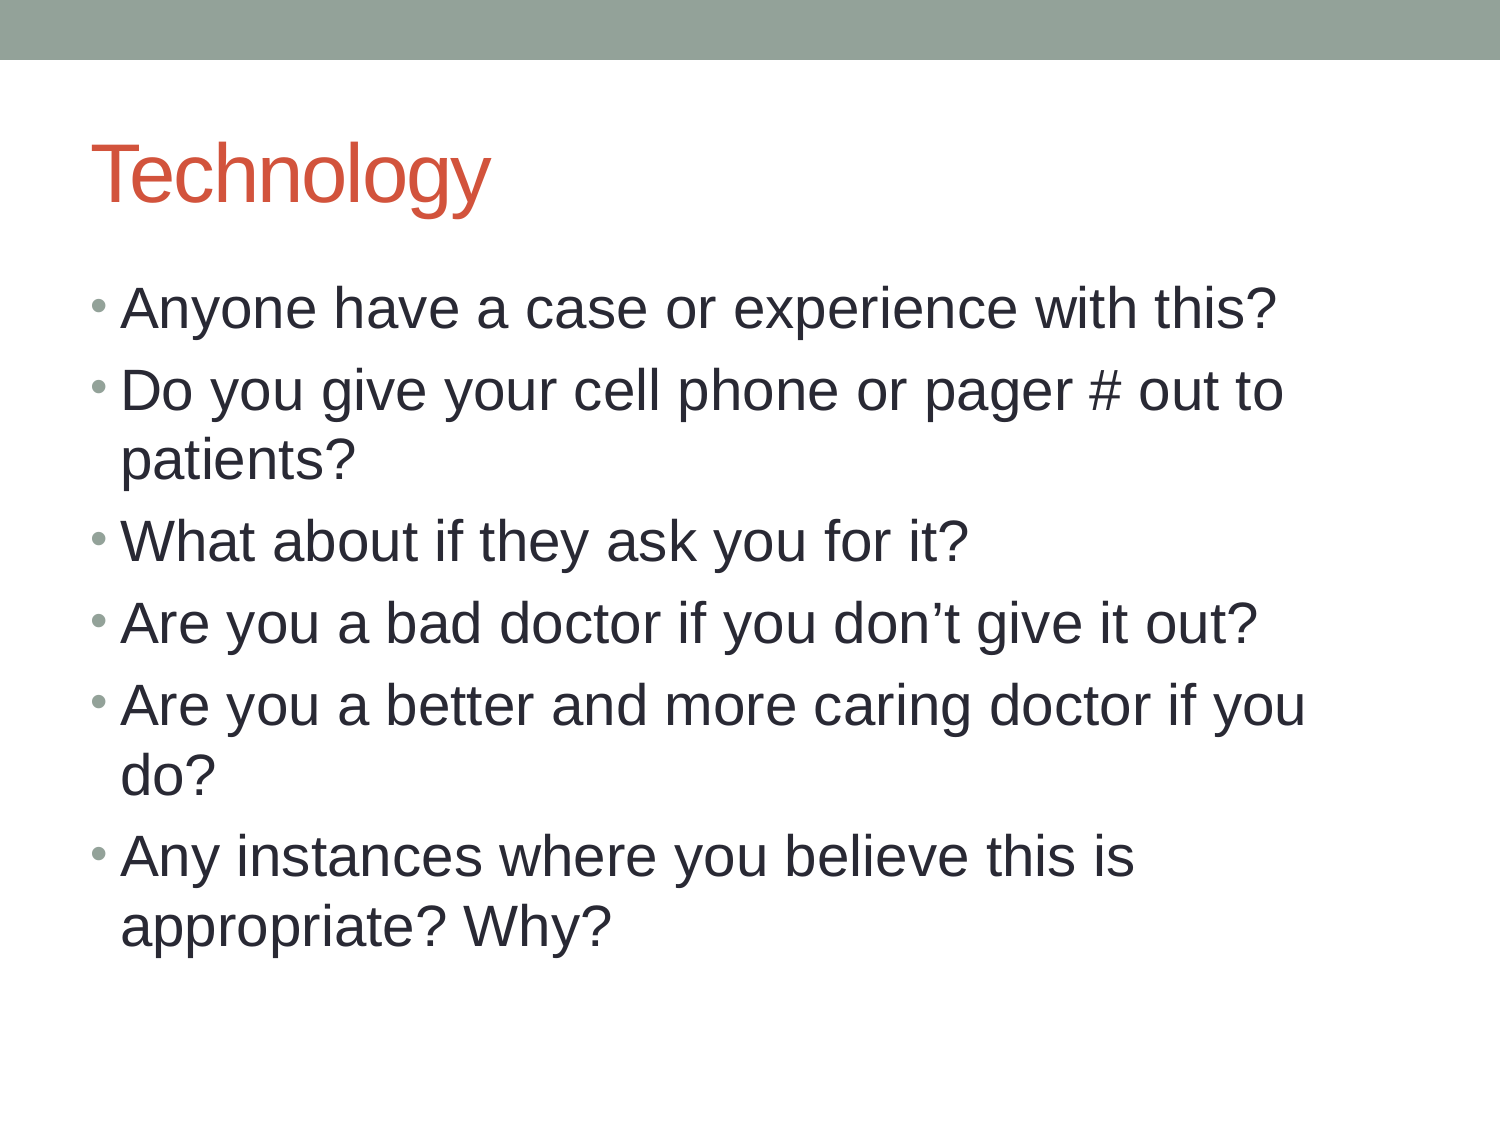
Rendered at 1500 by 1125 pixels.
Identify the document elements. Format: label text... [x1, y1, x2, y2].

list Anyone have a case or experience with this? Do you give your cell phone or pager # out to patients? What about if they ask you for it? Are you a bad doctor if you don’t give it out? Are you a better and more caring doctor if you do? Any instances where you believe this is appropriate? Why? [75, 262, 1425, 1063]
title Technology [75, 87, 1425, 250]
